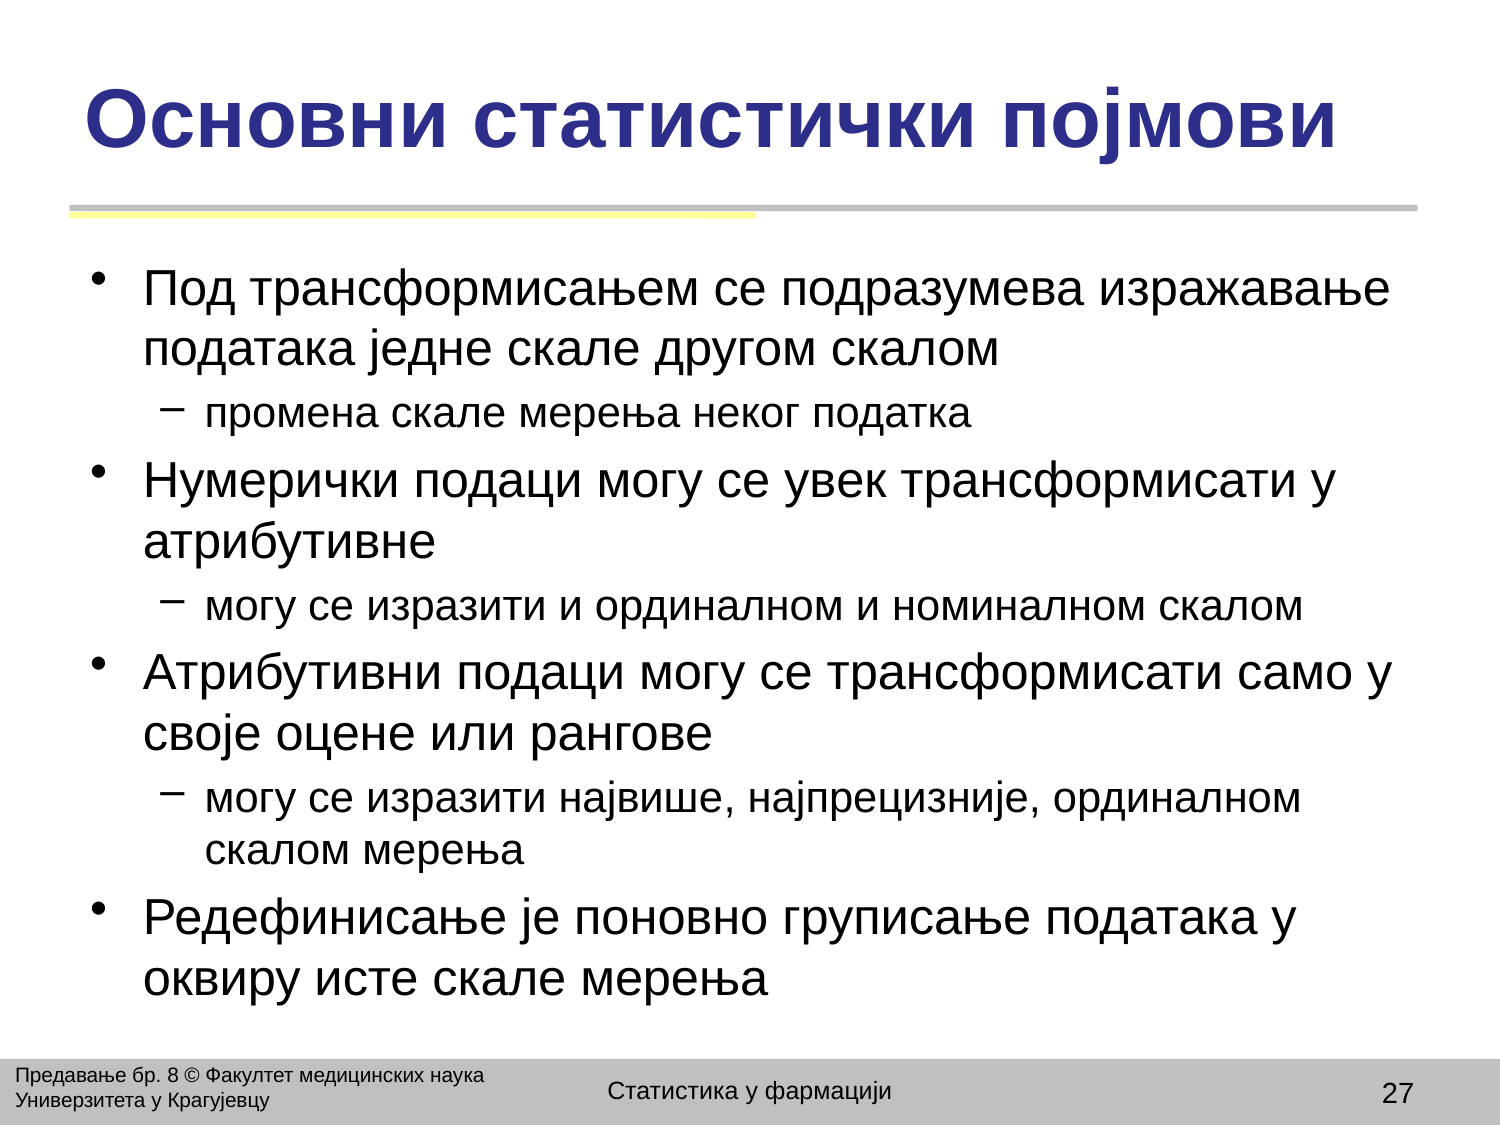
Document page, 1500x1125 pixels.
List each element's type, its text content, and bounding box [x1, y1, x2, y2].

slide_number Предавање бр. 8 © Факултет медицинских наука Универзитета у Крагујевцу [0, 1053, 631, 1108]
slide_number 27 [1079, 1066, 1430, 1125]
footer Статистика у фармацији [512, 1066, 988, 1125]
list Под трансформисањем се подразумева изражавање података једне скале другом скалом промена скале мерења неког податка Нумерички подаци могу се увек трансформисати у атрибутивне могу се изразити и ординалном и номиналном скалом Атрибутивни подаци могу се трансформисати само у своје оцене или рангове могу се изразити највише, најпрецизније, ординалном скалом мерења Редефинисање је поновно груписање података у оквиру исте скале мерења [74, 246, 1426, 1023]
title Основни статистички појмови [69, 19, 1426, 208]
